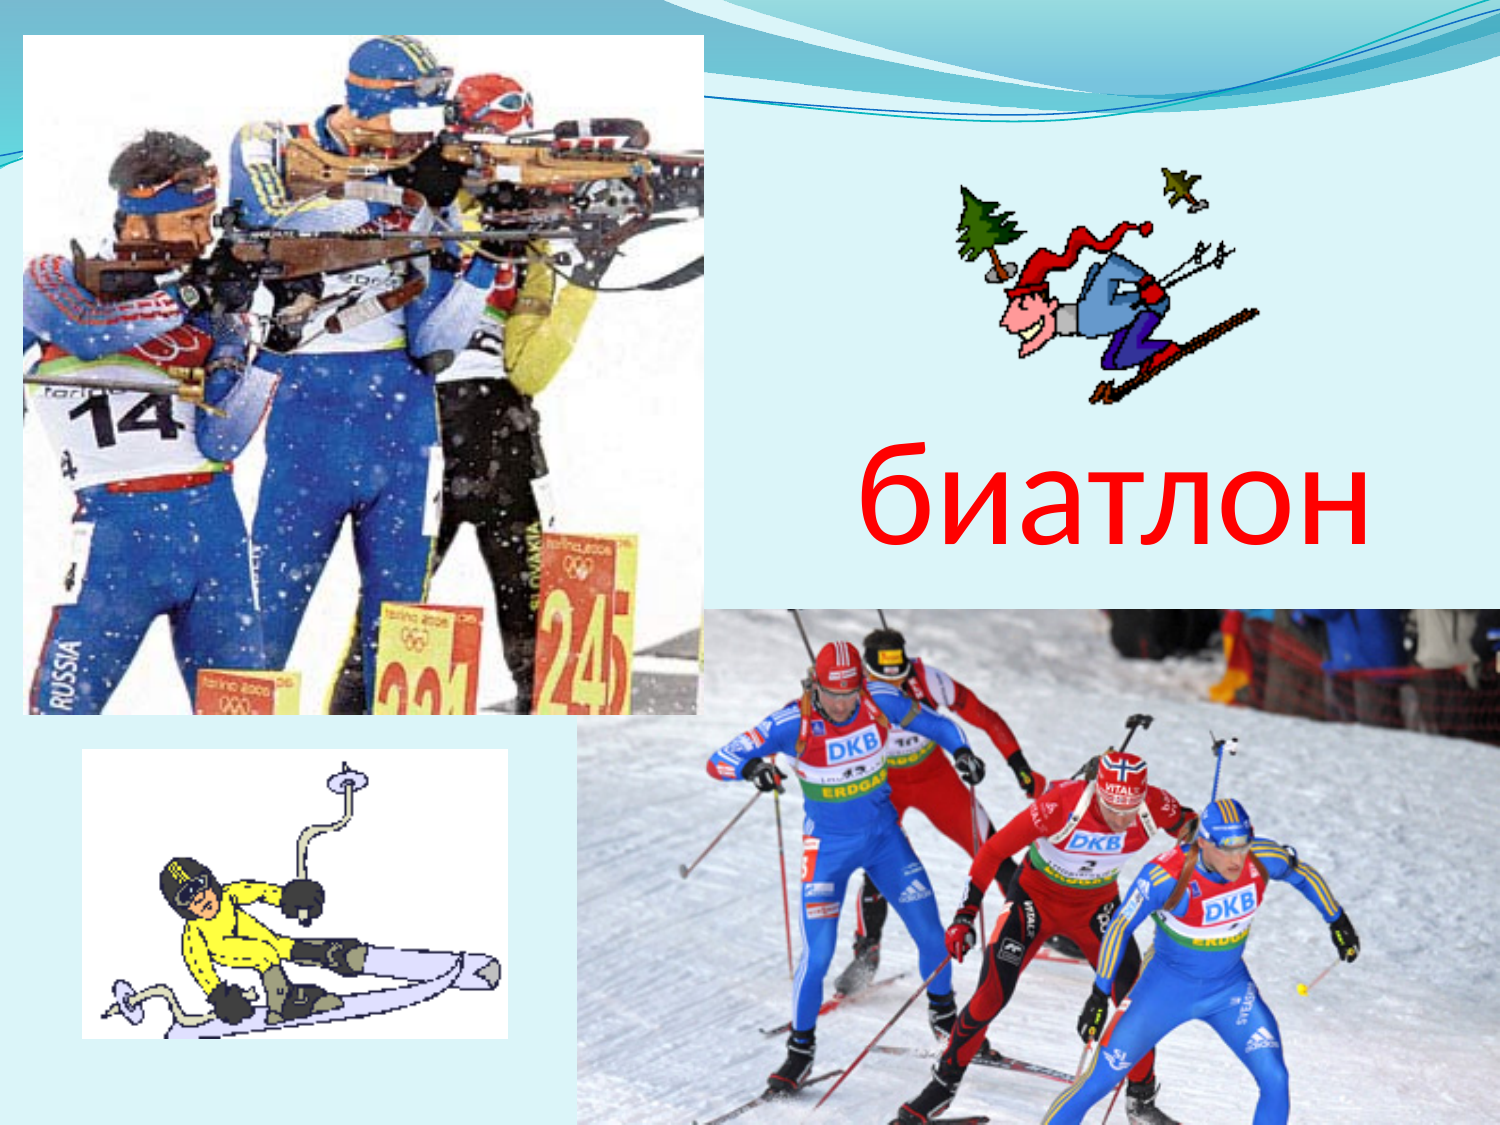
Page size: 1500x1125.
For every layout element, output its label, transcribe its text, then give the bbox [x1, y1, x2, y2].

title биатлон [855, 410, 1425, 575]
picture [81, 749, 508, 1039]
picture [944, 23, 1500, 456]
picture [23, 34, 704, 716]
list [577, 609, 1500, 1125]
